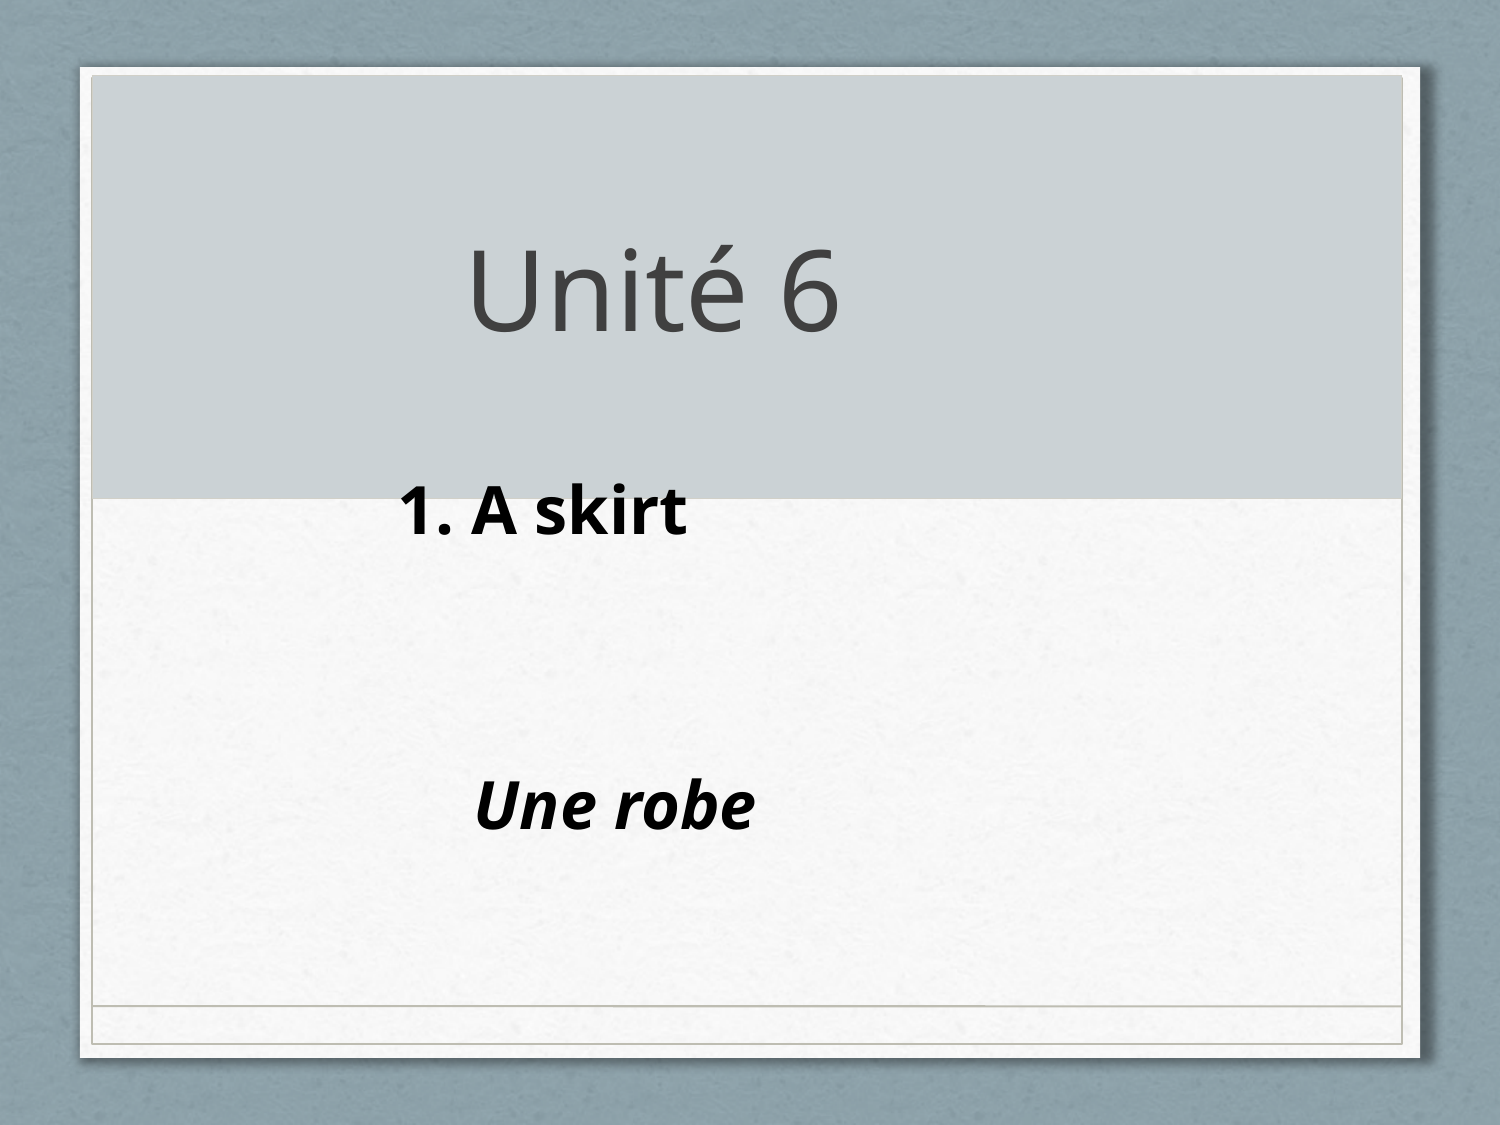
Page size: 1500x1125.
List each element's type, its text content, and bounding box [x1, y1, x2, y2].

text_box 1. A skirt [382, 460, 1034, 626]
picture [79, 67, 1421, 1058]
title Unité 6 [150, 184, 1187, 362]
text_box Une robe [459, 755, 773, 850]
